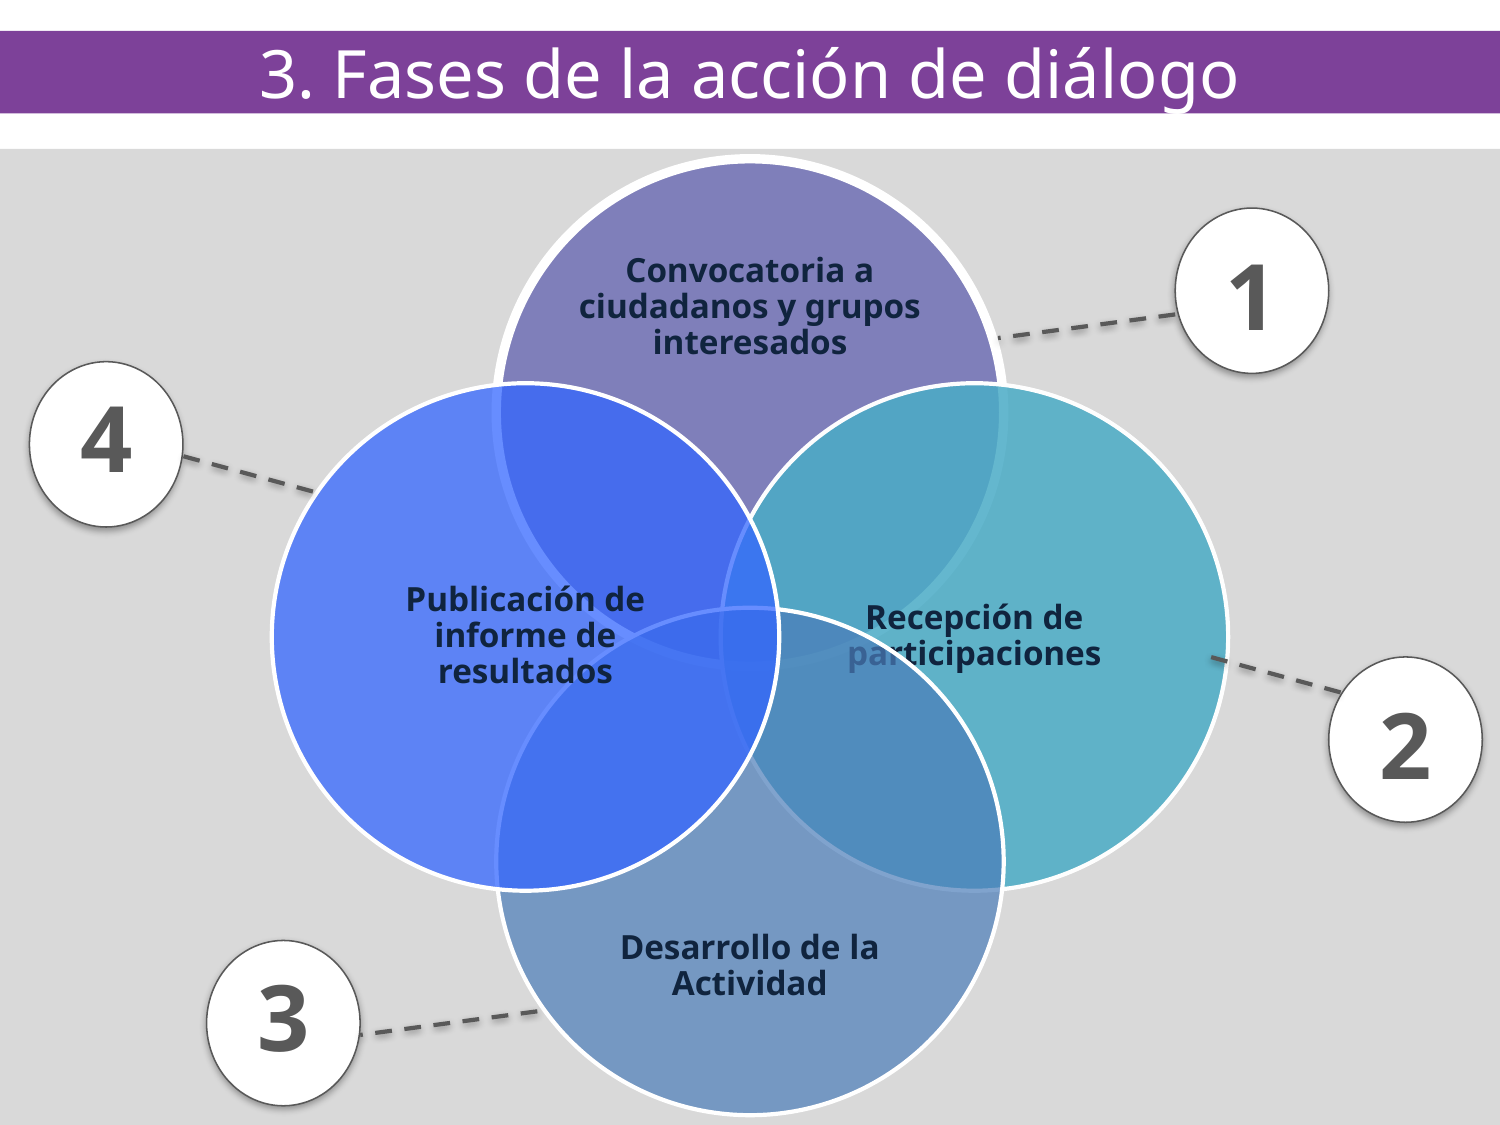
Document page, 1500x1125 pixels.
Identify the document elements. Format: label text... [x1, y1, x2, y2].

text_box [359, 1011, 538, 1036]
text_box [0, 148, 1500, 1125]
text_box 3. Fases de la acción de diálogo [0, 29, 1500, 116]
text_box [997, 314, 1176, 339]
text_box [1210, 656, 1341, 693]
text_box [182, 455, 314, 492]
